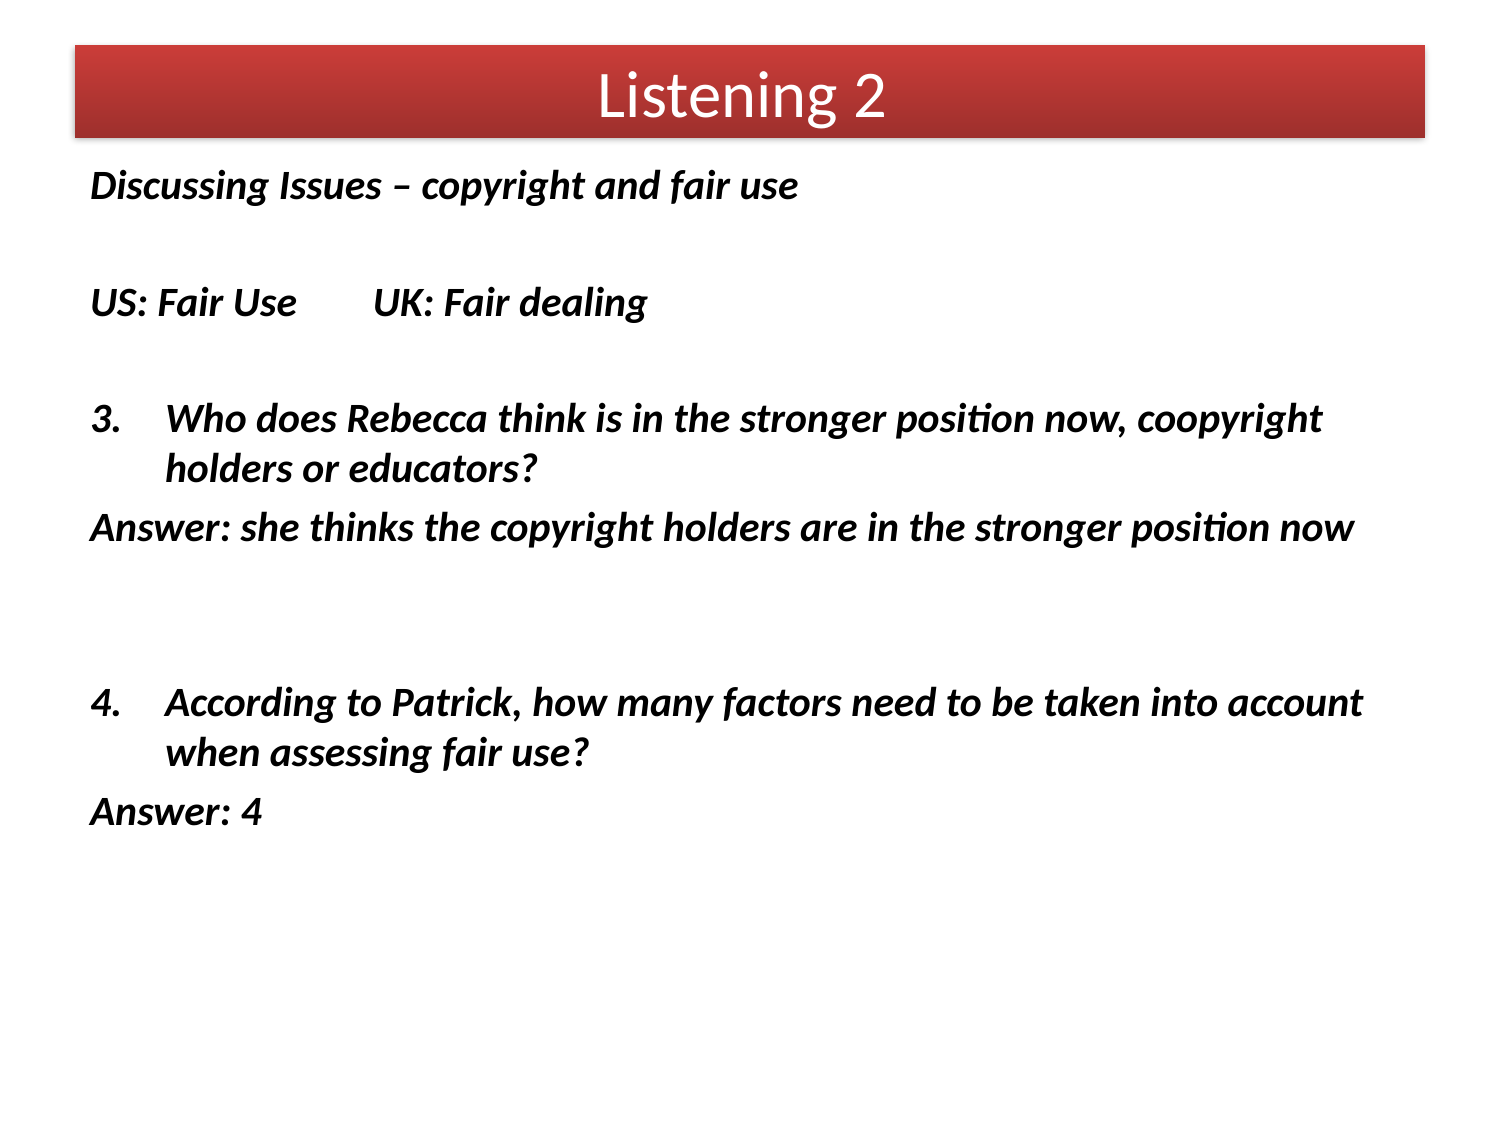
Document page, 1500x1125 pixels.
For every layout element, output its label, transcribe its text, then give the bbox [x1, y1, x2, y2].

title Listening 2 [75, 45, 1425, 138]
list Discussing Issues – copyright and fair use US: Fair Use UK: Fair dealing Who does Rebecca think is in the stronger position now, coopyright holders or educators? Answer: she thinks the copyright holders are in the stronger position now According to Patrick, how many factors need to be taken into account when assessing fair use? Answer: 4 [75, 149, 1425, 1005]
